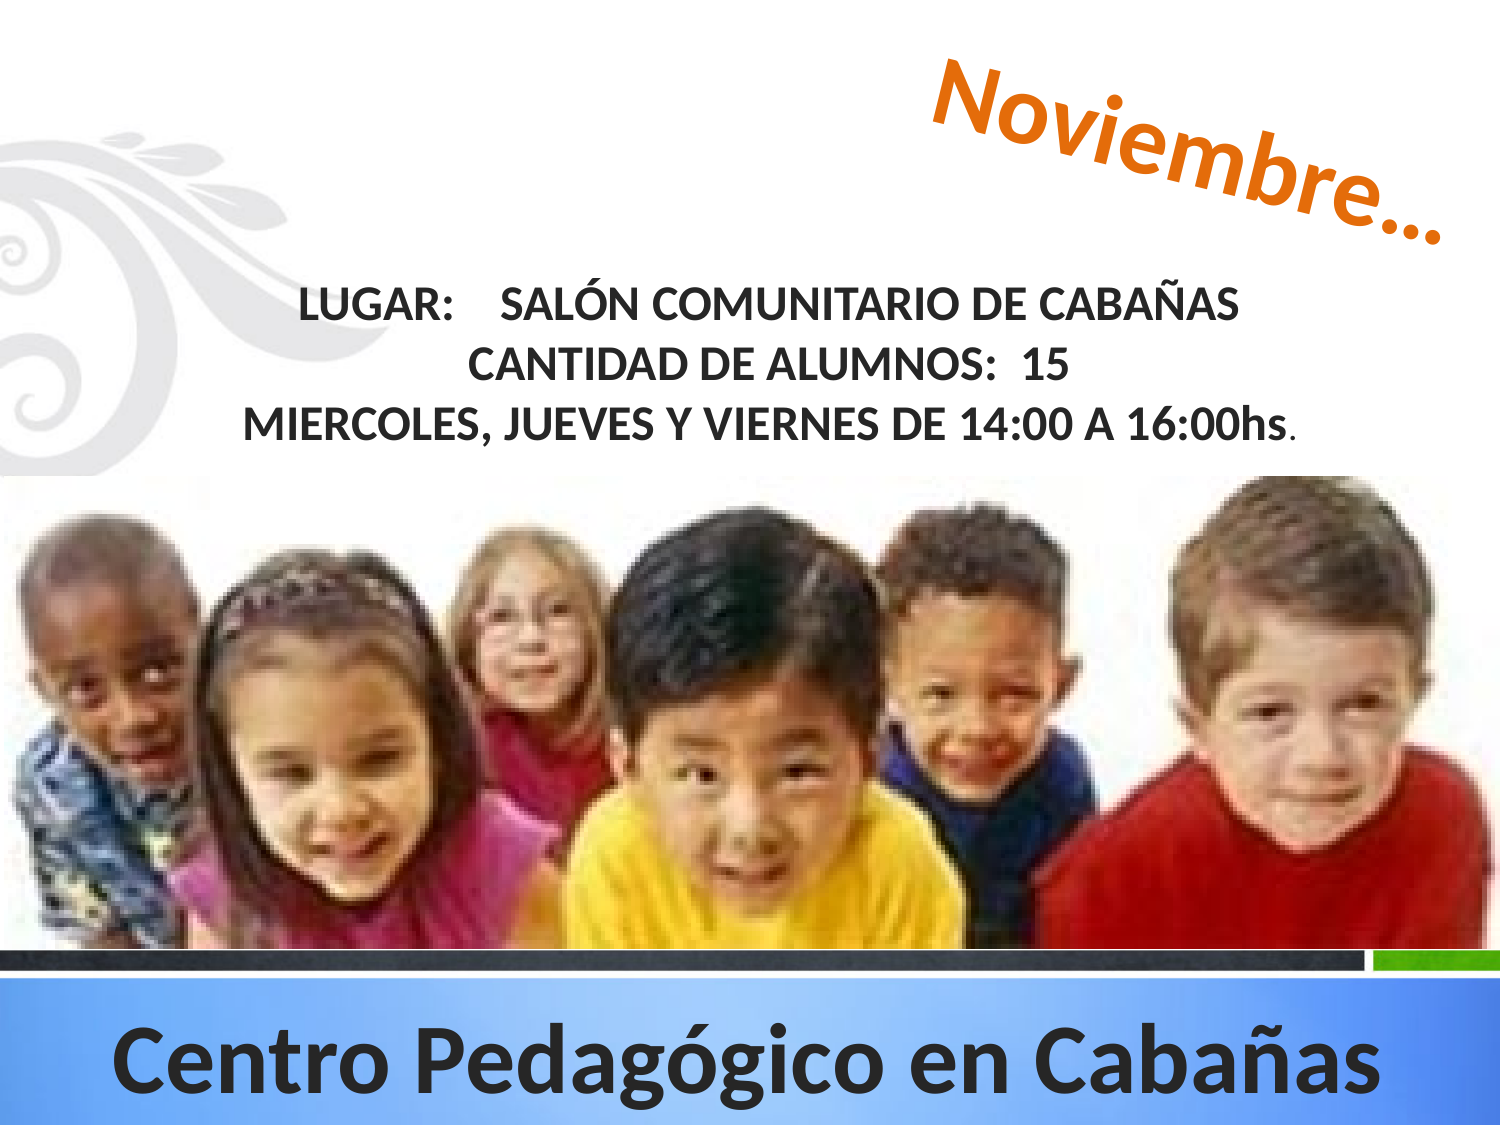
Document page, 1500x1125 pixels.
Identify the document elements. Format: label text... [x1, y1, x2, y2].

picture [0, 0, 1500, 1125]
text_box Centro Pedagógico en Cabañas [4, 958, 1471, 1125]
text_box Noviembre… [906, 13, 1500, 284]
text_box LUGAR: SALÓN COMUNITARIO DE CABAÑAS CANTIDAD DE ALUMNOS: 15 MIERCOLES, JUEVES Y VIERNES DE 14:00 A 16:00hs. [182, 263, 1358, 459]
